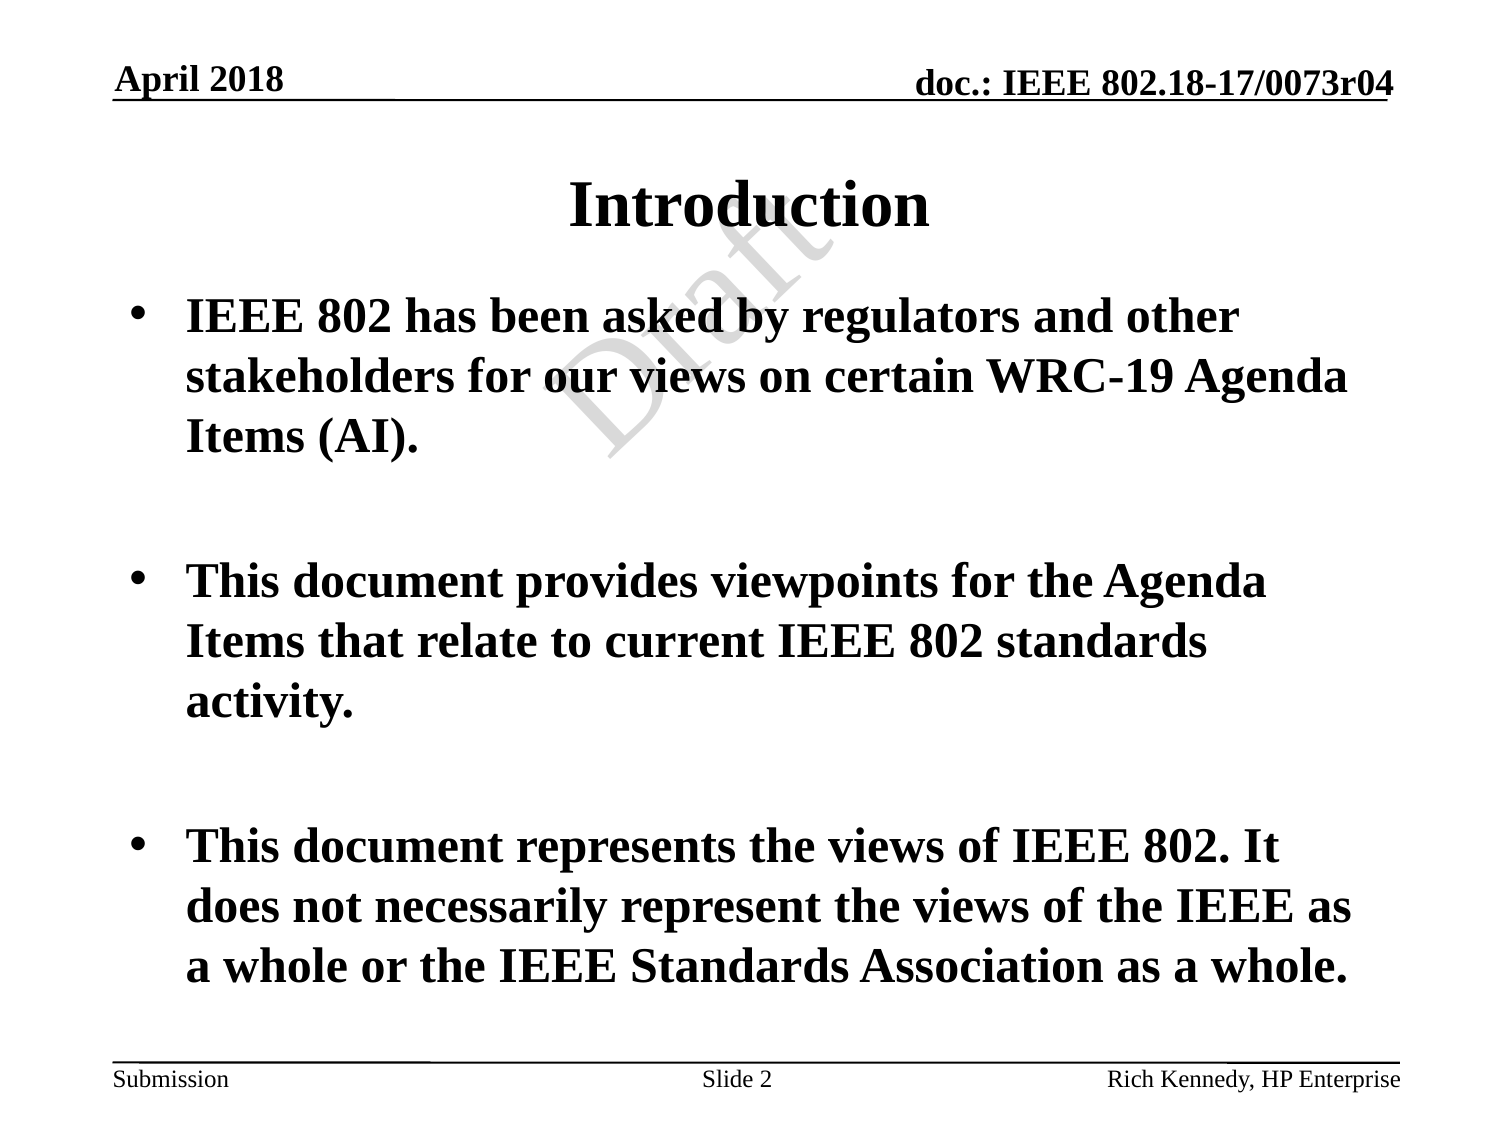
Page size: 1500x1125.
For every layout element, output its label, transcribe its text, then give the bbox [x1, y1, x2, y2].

slide_number Slide 2 [674, 1061, 800, 1123]
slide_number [114, 54, 423, 100]
title Introduction [112, 112, 1388, 288]
list IEEE 802 has been asked by regulators and other stakeholders for our views on certain WRC-19 Agenda Items (AI). This document provides viewpoints for the Agenda Items that relate to current IEEE 802 standards activity. This document represents the views of IEEE 802. It does not necessarily represent the views of the IEEE as a whole or the IEEE Standards Association as a whole. [114, 274, 1390, 983]
footer Rich Kennedy, HP Enterprise [878, 1061, 1402, 1093]
